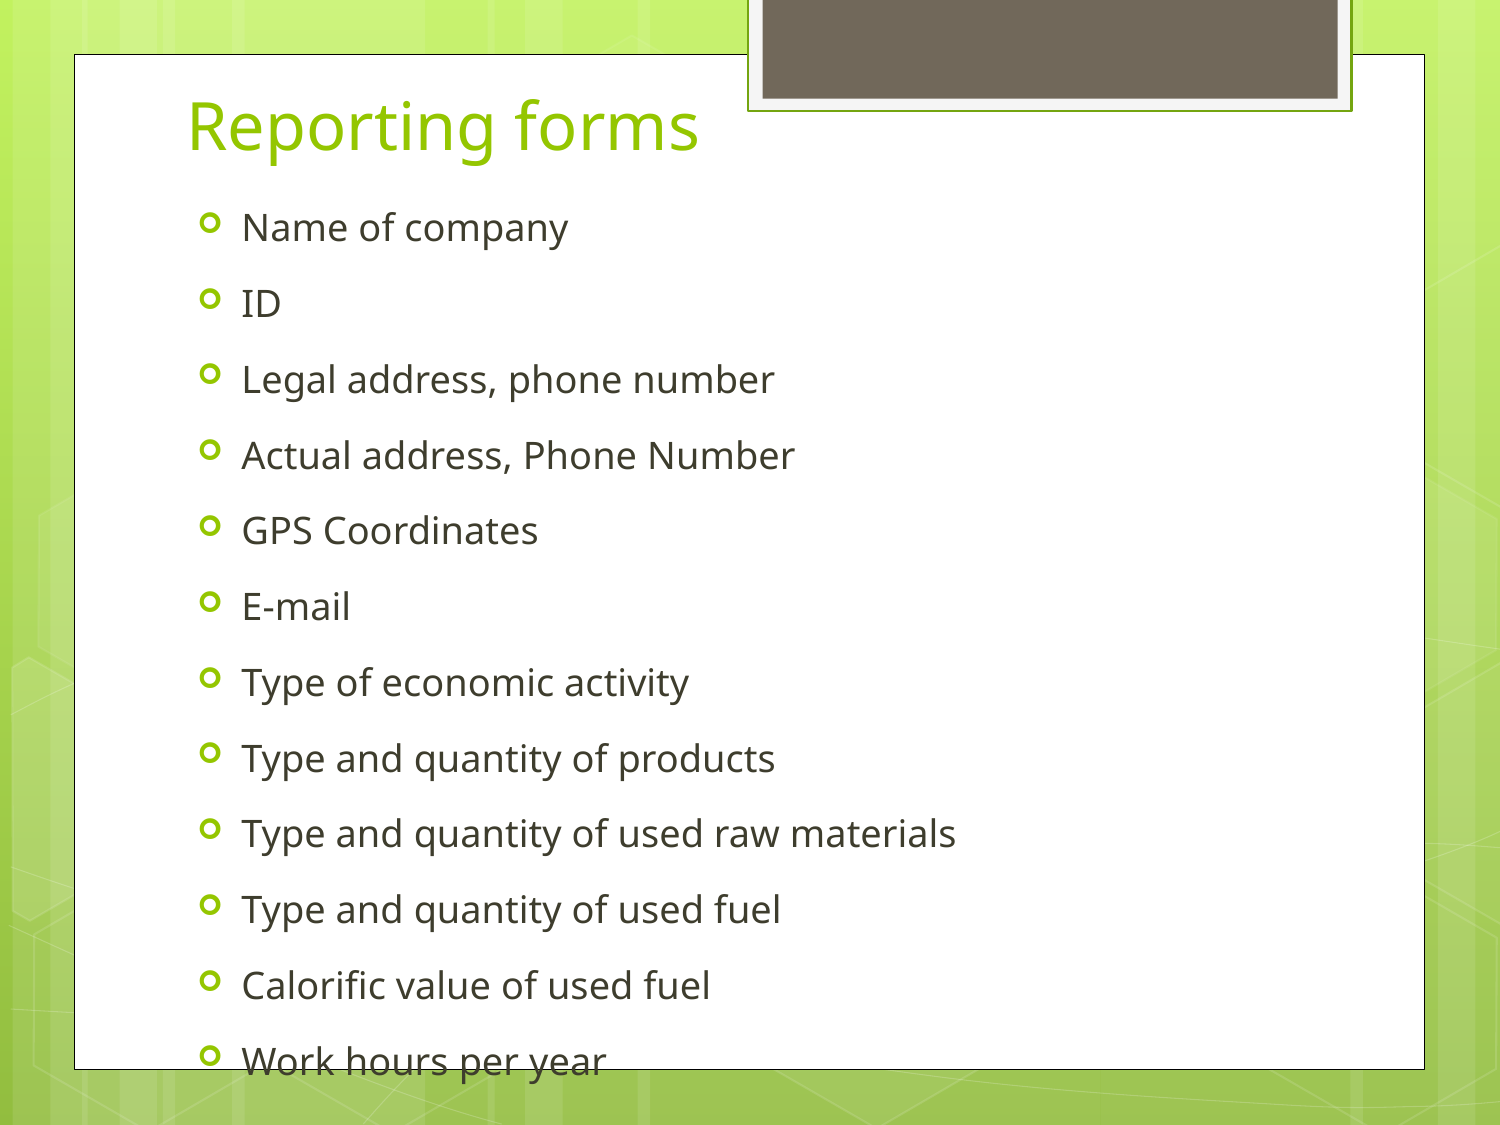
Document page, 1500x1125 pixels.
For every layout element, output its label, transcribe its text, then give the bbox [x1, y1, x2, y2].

list Name of company ID Legal address, phone number Actual address, Phone Number GPS Coordinates E-mail Type of economic activity Type and quantity of products Type and quantity of used raw materials Type and quantity of used fuel Calorific value of used fuel Work hours per year [171, 196, 1283, 1094]
title Reporting forms [171, 0, 1324, 172]
